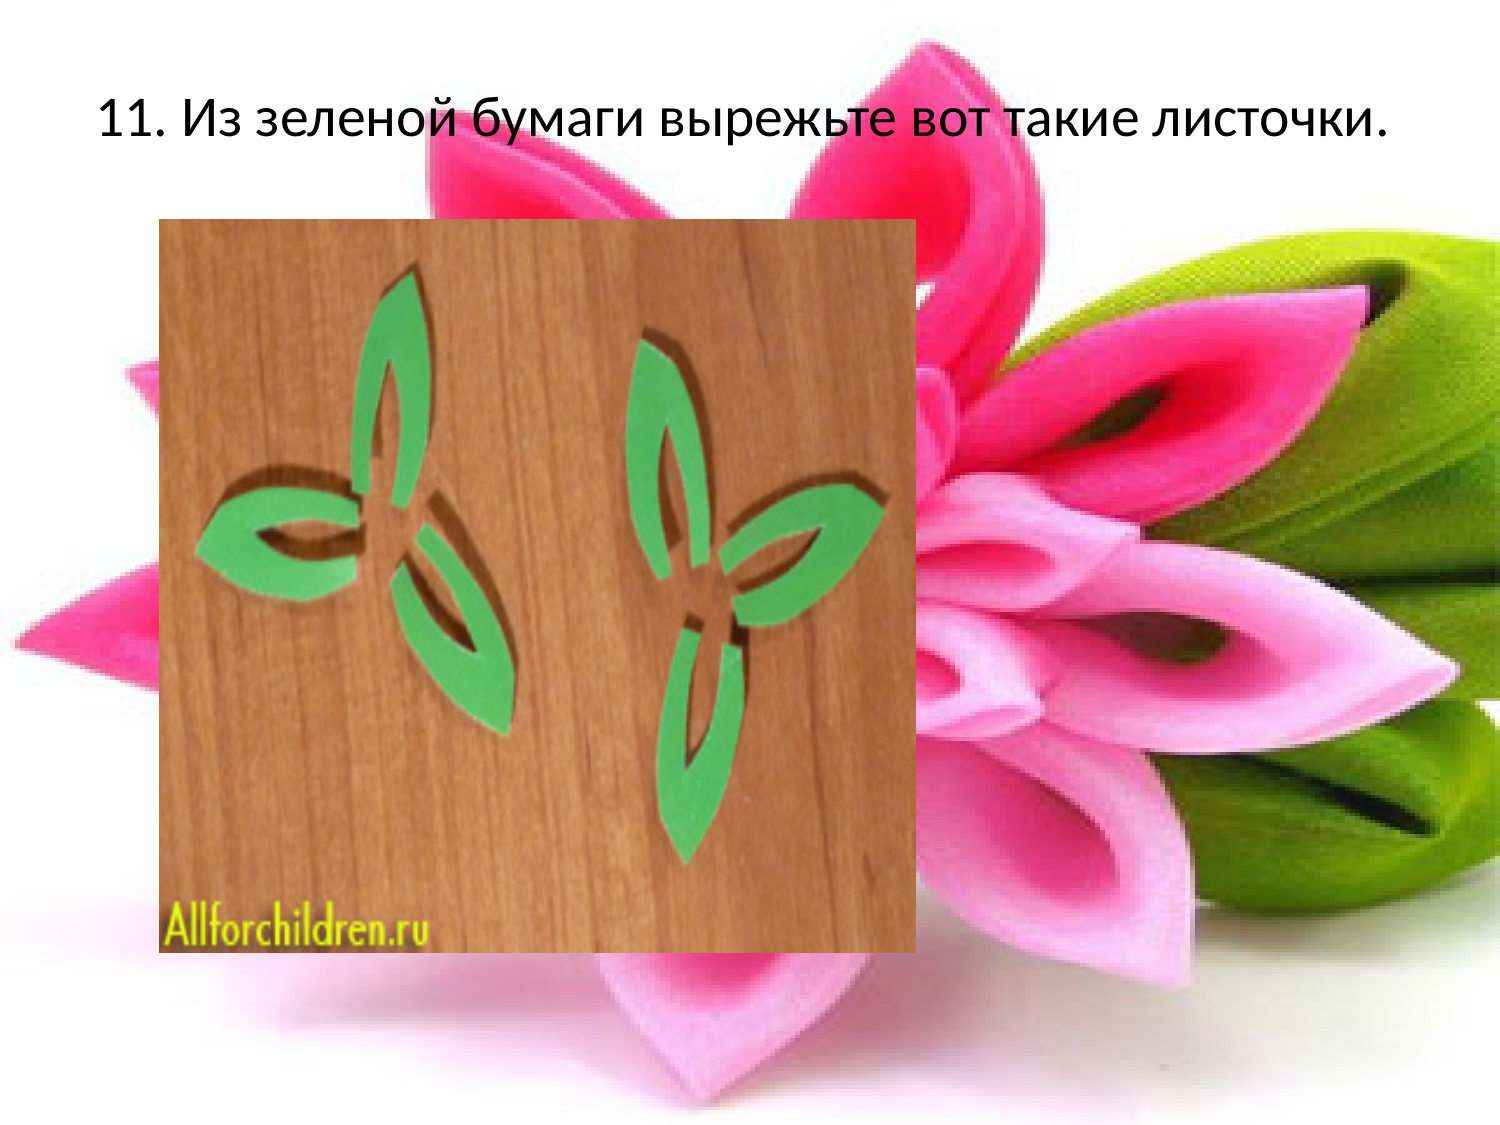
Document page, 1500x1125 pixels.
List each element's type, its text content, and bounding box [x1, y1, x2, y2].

picture [0, 0, 1500, 1125]
title 11. Из зеленой бумаги вырежьте вот такие листочки. [75, 45, 1425, 268]
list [159, 219, 916, 953]
